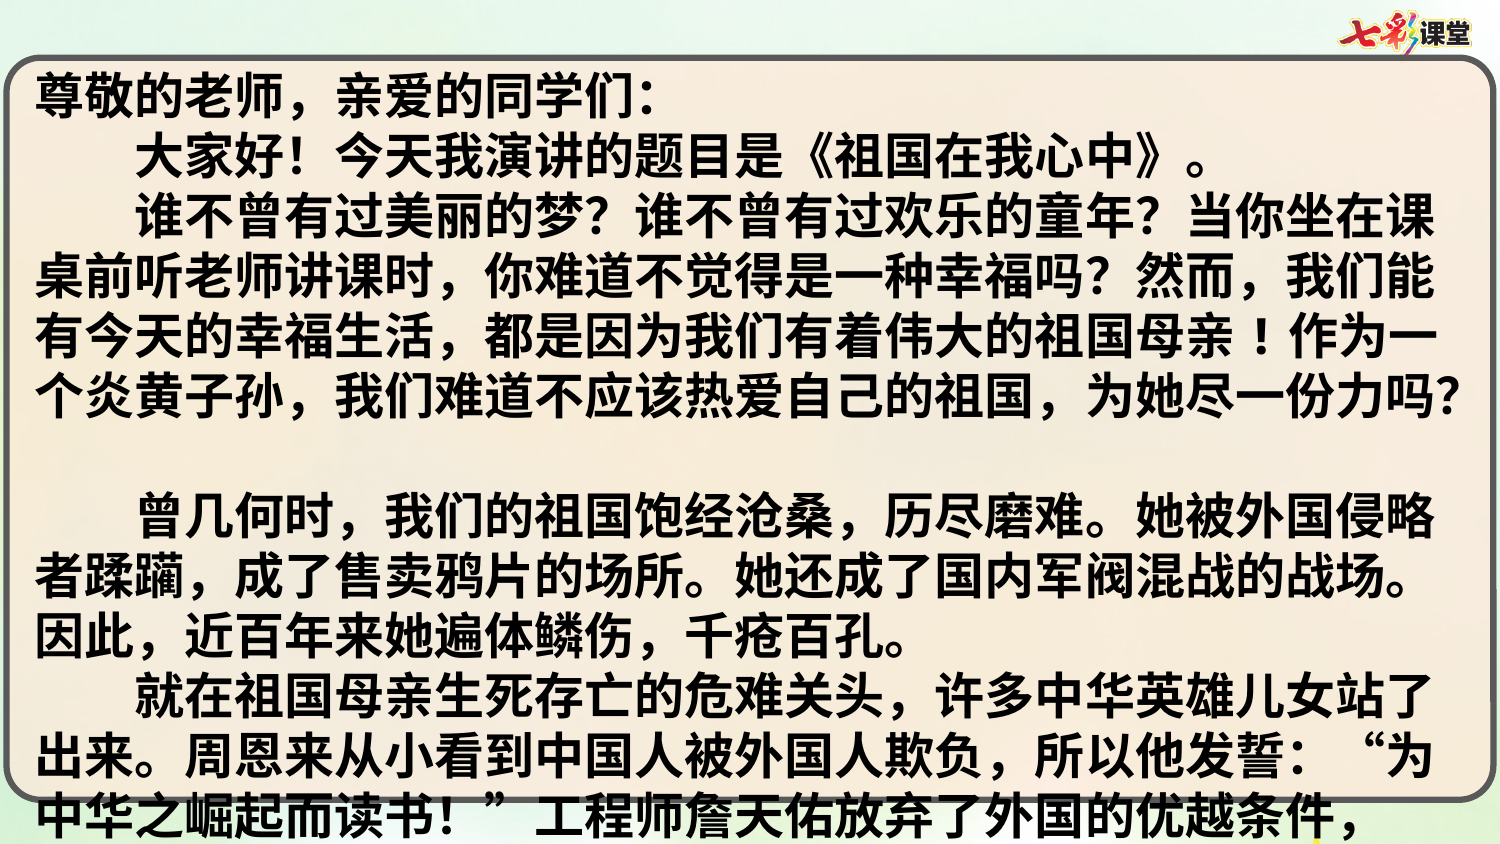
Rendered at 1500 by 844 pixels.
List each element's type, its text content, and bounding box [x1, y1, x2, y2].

text_box 尊敬的老师，亲爱的同学们： 大家好！今天我演讲的题目是《祖国在我心中》。 谁不曾有过美丽的梦？谁不曾有过欢乐的童年？当你坐在课桌前听老师讲课时，你难道不觉得是一种幸福吗？然而，我们能有今天的幸福生活，都是因为我们有着伟大的祖国母亲!作为一个炎黄子孙，我们难道不应该热爱自己的祖国，为她尽一份力吗？ 曾几何时，我们的祖国饱经沧桑，历尽磨难。她被外国侵略者蹂躏，成了售卖鸦片的场所。她还成了国内军阀混战的战场。因此，近百年来她遍体鳞伤，千疮百孔。 就在祖国母亲生死存亡的危难关头，许多中华英雄儿女站了出来。周恩来从小看到中国人被外国人欺负，所以他发誓：“为中华之崛起而读书！”工程师詹天佑放弃了外国的优越条件， [19, 57, 1493, 844]
picture [0, 0, 1500, 844]
text_box [4, 62, 19, 795]
